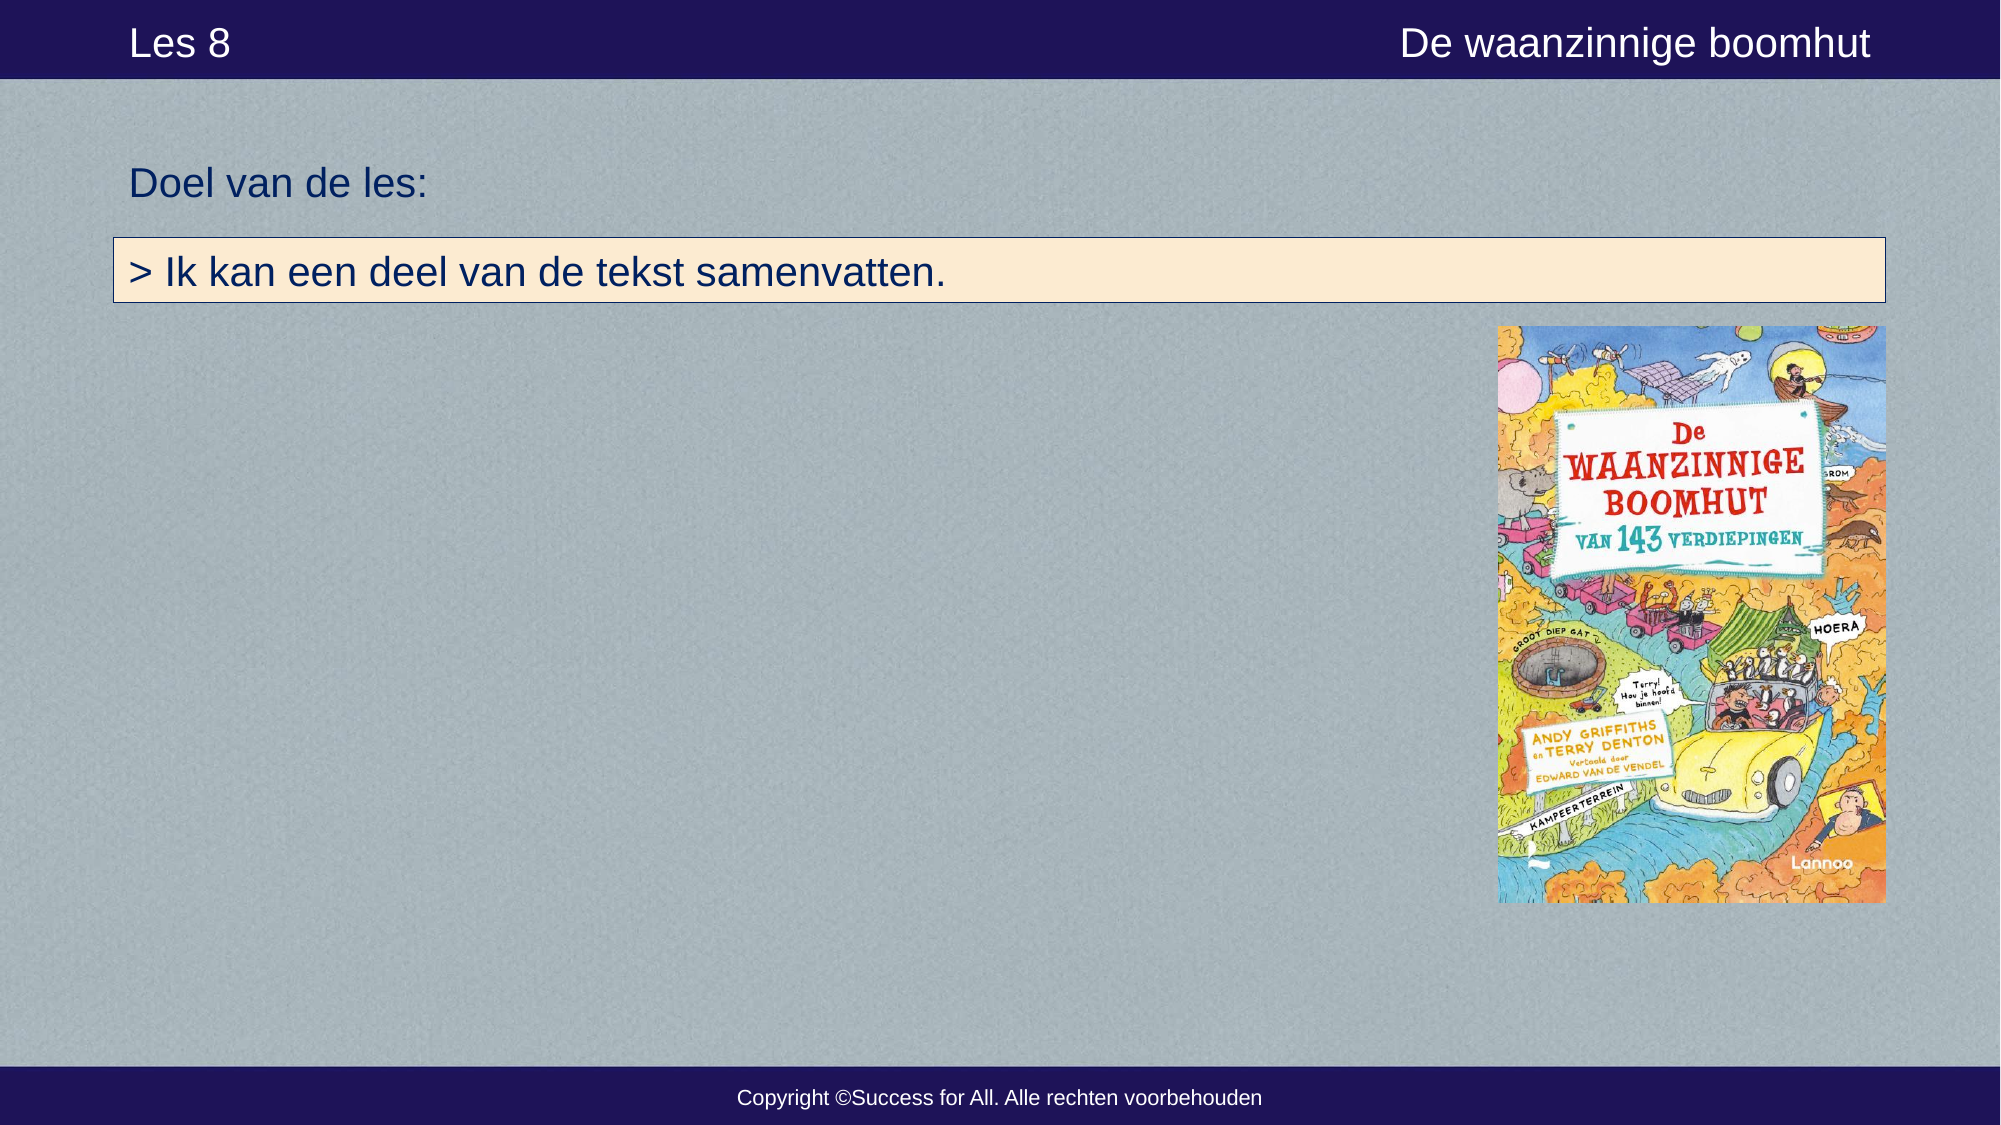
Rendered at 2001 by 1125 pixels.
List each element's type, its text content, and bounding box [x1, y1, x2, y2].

text_box Les 8 [114, 8, 354, 73]
text_box Doel van de les: [113, 148, 1635, 214]
picture [0, 0, 2001, 1125]
text_box > Ik kan een deel van de tekst samenvatten. [113, 237, 1886, 303]
text_box Copyright ©Success for All. Alle rechten voorbehouden [0, 1076, 2000, 1125]
text_box De waanzinnige boomhut [999, 8, 1886, 73]
